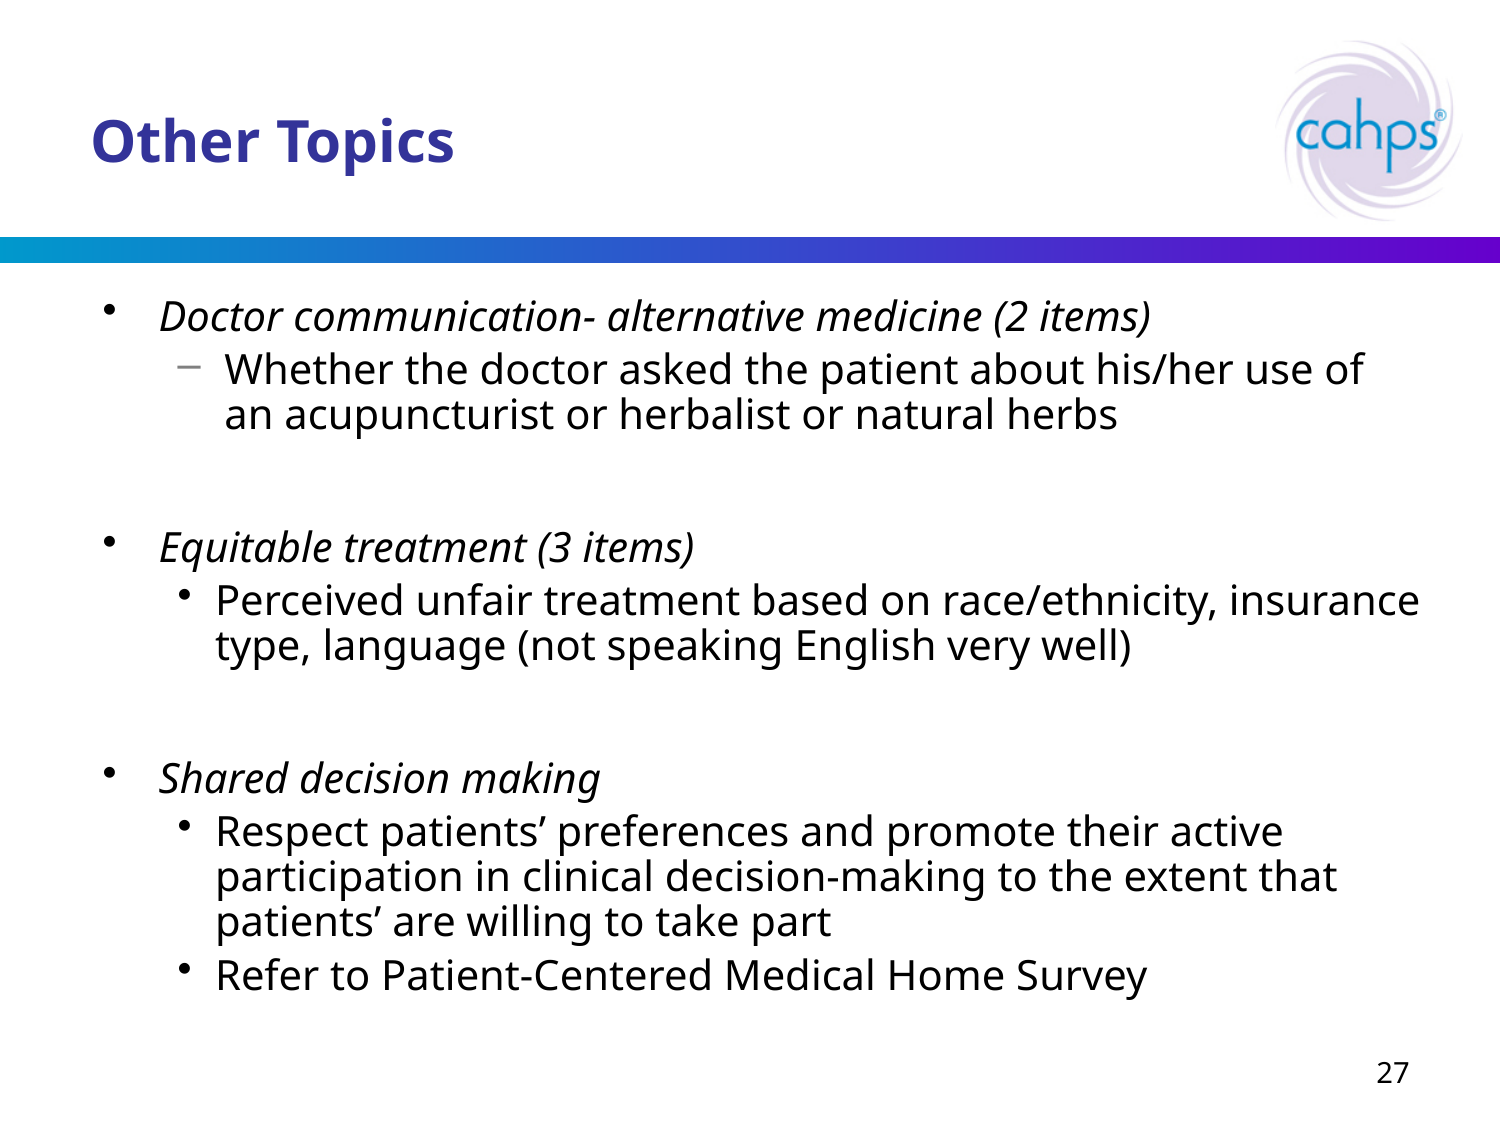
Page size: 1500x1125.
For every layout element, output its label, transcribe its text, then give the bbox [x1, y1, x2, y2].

picture [1275, 37, 1463, 225]
list Doctor communication- alternative medicine (2 items) Whether the doctor asked the patient about his/her use of an acupuncturist or herbalist or natural herbs Equitable treatment (3 items) Perceived unfair treatment based on race/ethnicity, insurance type, language (not speaking English very well) Shared decision making Respect patients’ preferences and promote their active participation in clinical decision-making to the extent that patients’ are willing to take part Refer to Patient-Centered Medical Home Survey [87, 287, 1438, 1005]
slide_number 27 [1074, 1046, 1426, 1125]
title Other Topics [75, 45, 1313, 233]
